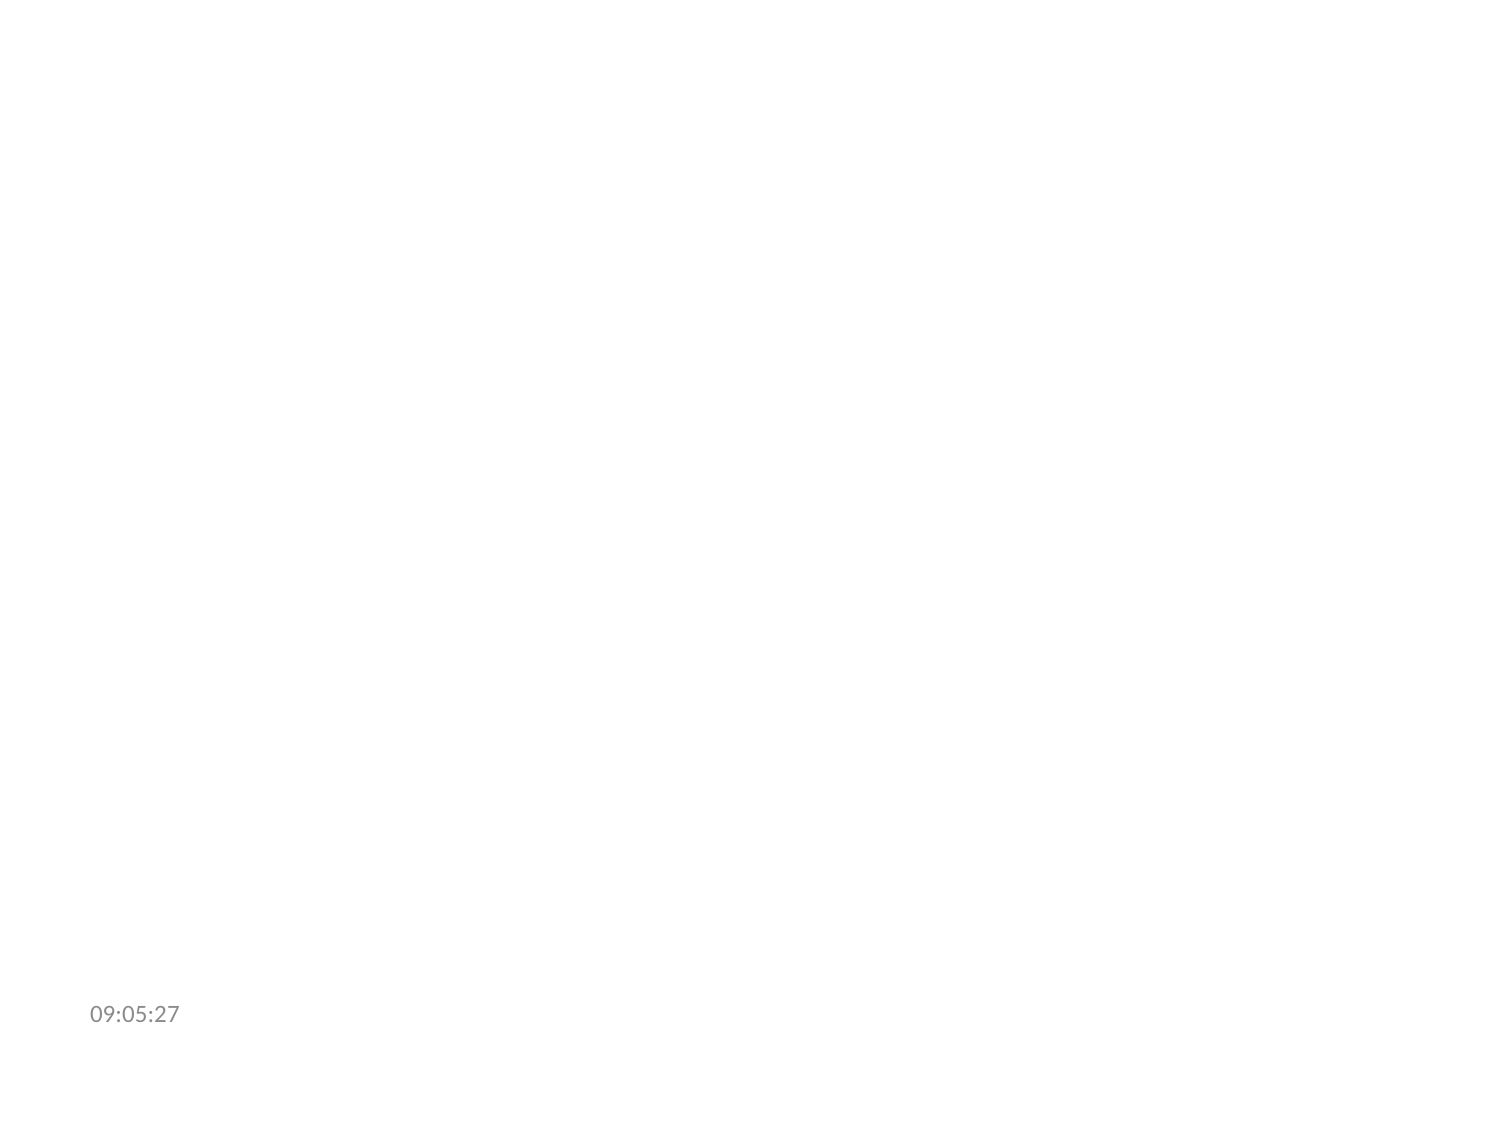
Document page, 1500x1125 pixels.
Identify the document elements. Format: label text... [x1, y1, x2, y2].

text_box 15:35:09 [75, 982, 425, 1043]
